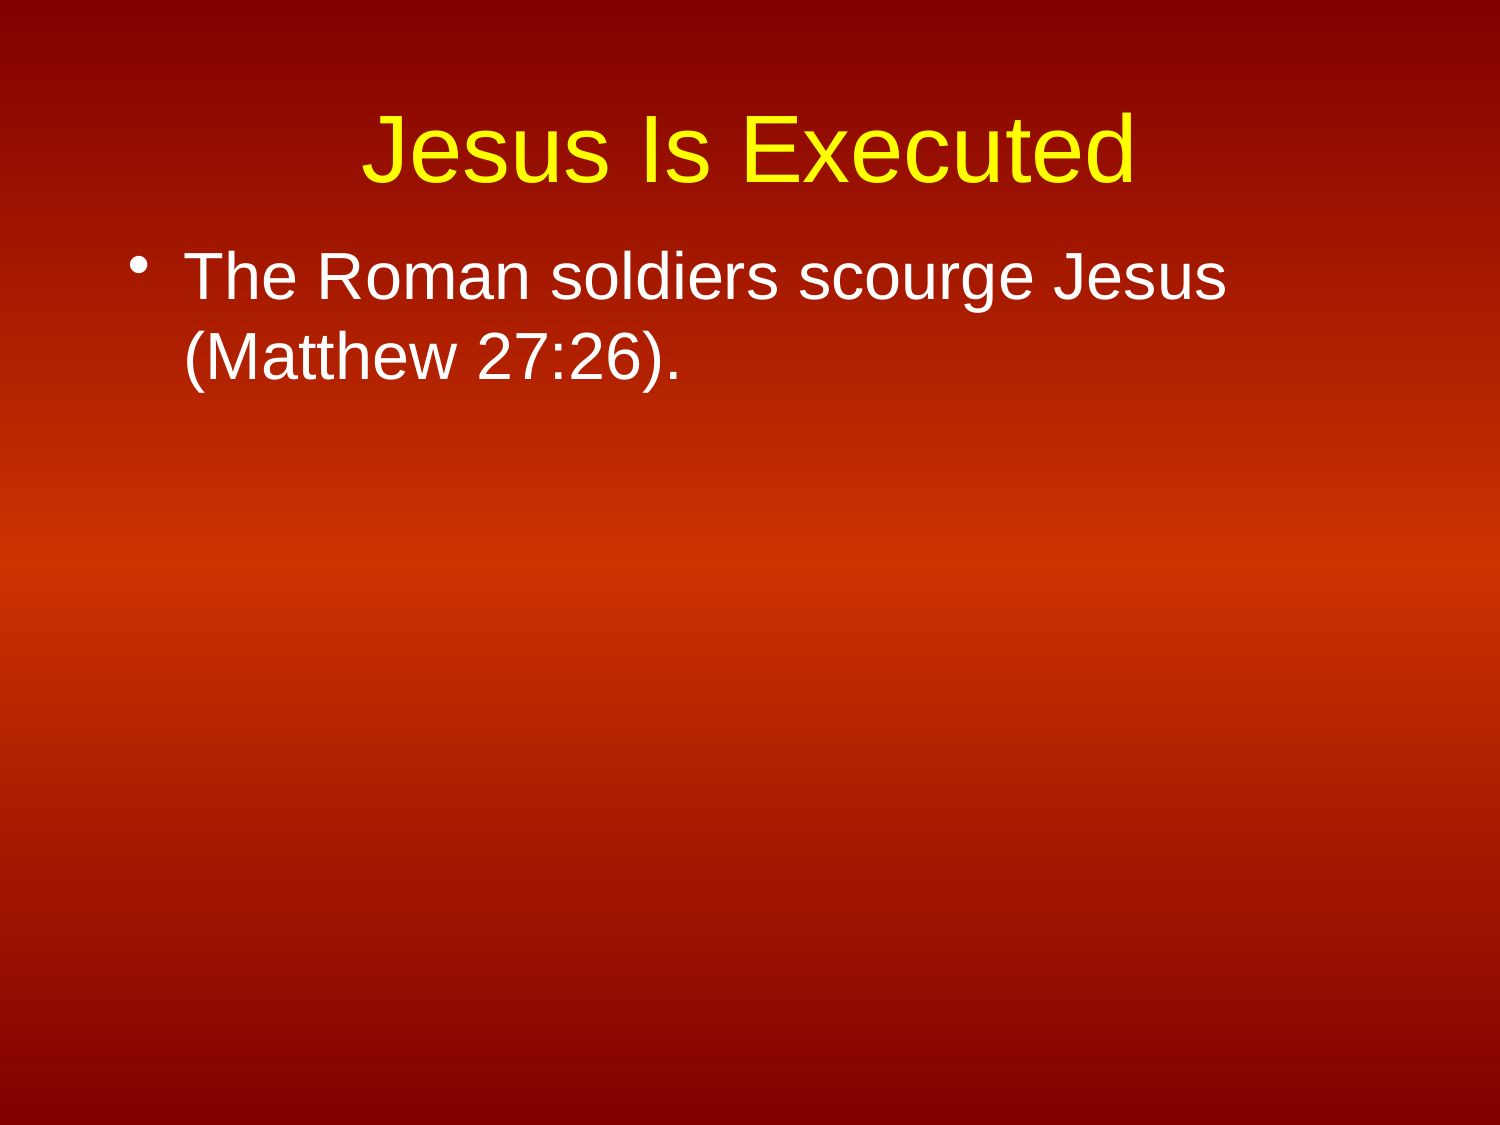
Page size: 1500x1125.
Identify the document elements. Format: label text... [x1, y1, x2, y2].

title Jesus Is Executed [37, 50, 1463, 238]
list The Roman soldiers scourge Jesus (Matthew 27:26). [112, 224, 1463, 1125]
